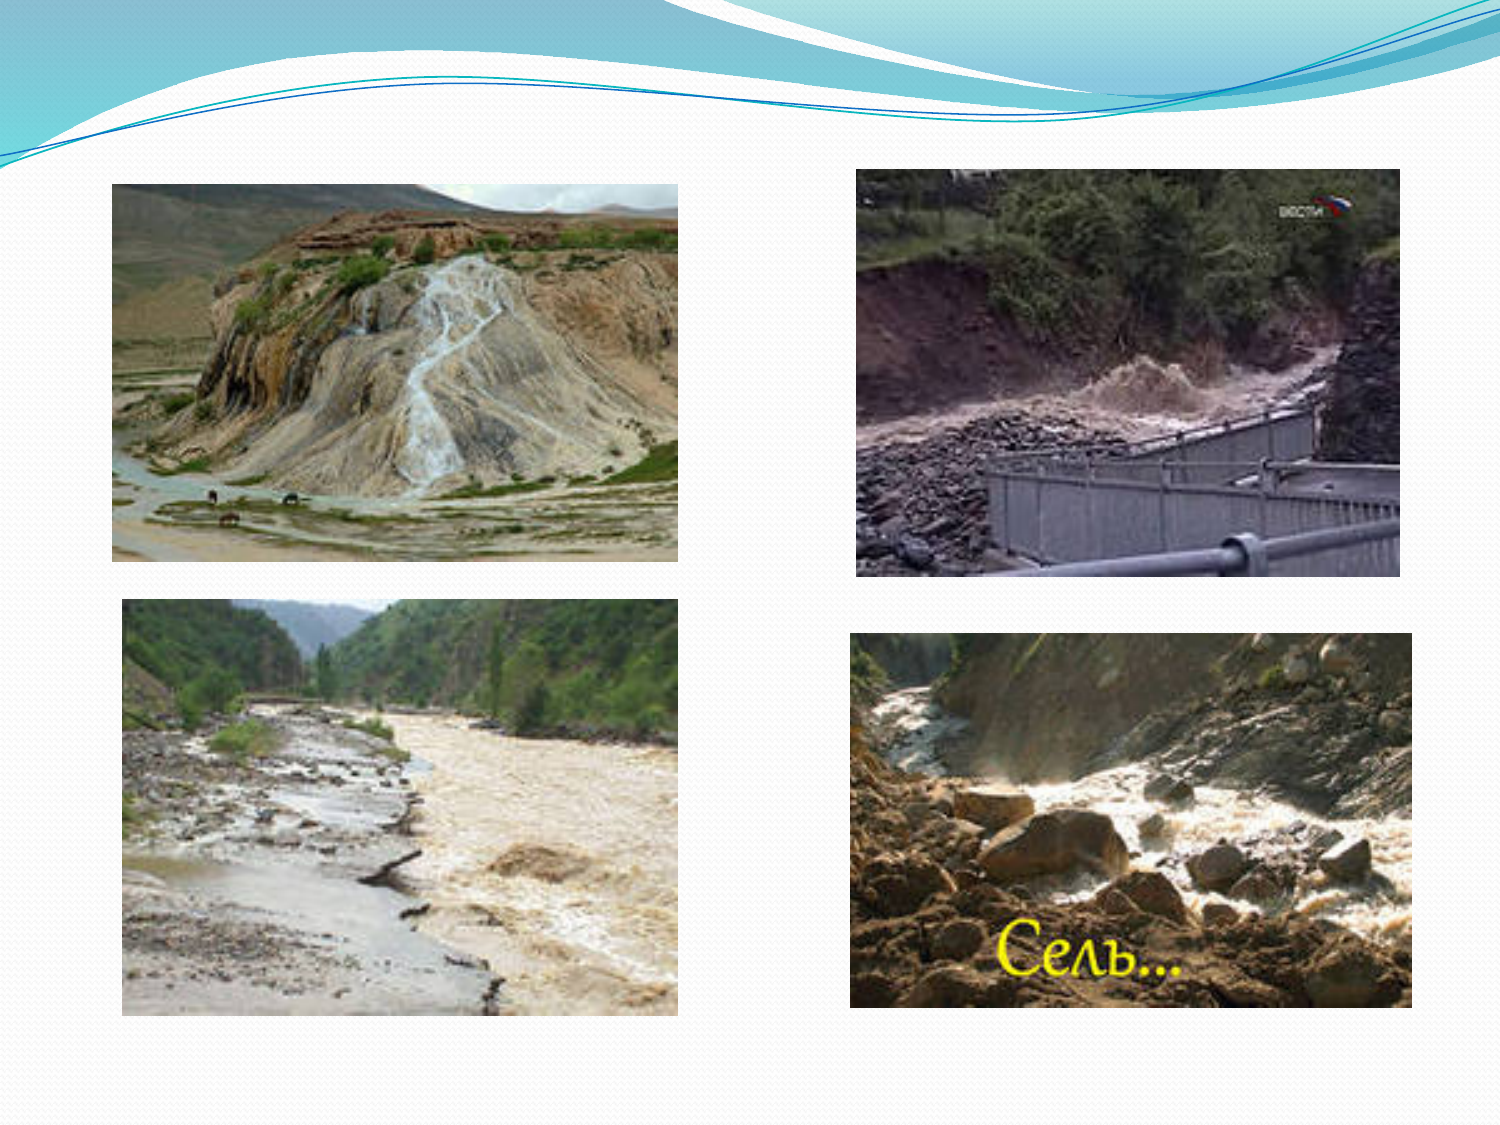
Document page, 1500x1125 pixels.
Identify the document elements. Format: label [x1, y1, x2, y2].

picture [122, 599, 678, 1016]
picture [111, 184, 678, 562]
picture [850, 633, 1412, 1008]
picture [856, 168, 1400, 577]
